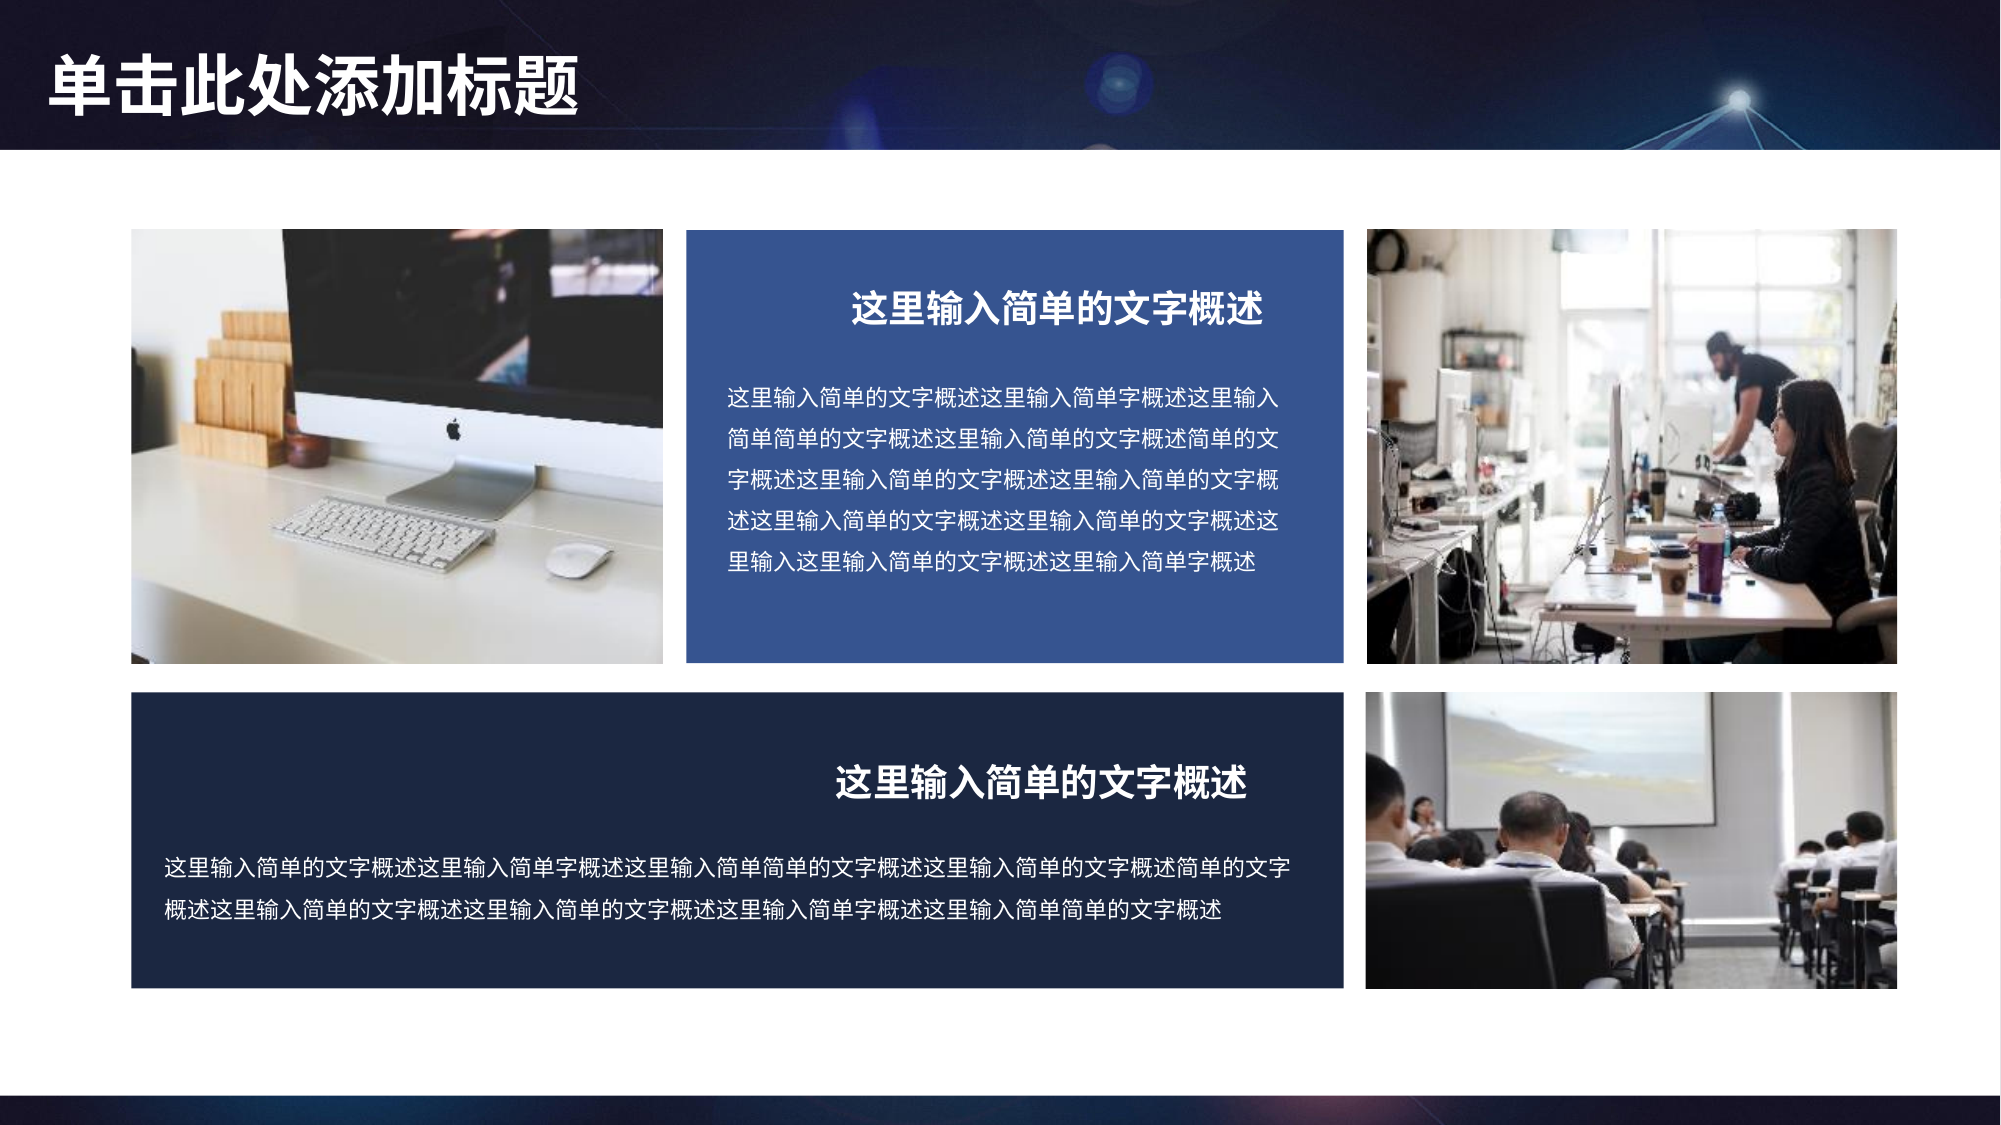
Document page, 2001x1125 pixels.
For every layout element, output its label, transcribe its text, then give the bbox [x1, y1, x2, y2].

title 单击此处添加标题 [31, 36, 1757, 141]
text_box [1366, 229, 1898, 664]
text_box [1365, 691, 1898, 989]
picture [0, 0, 2001, 1125]
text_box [686, 230, 1344, 664]
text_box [131, 692, 1344, 989]
text_box [130, 229, 664, 664]
